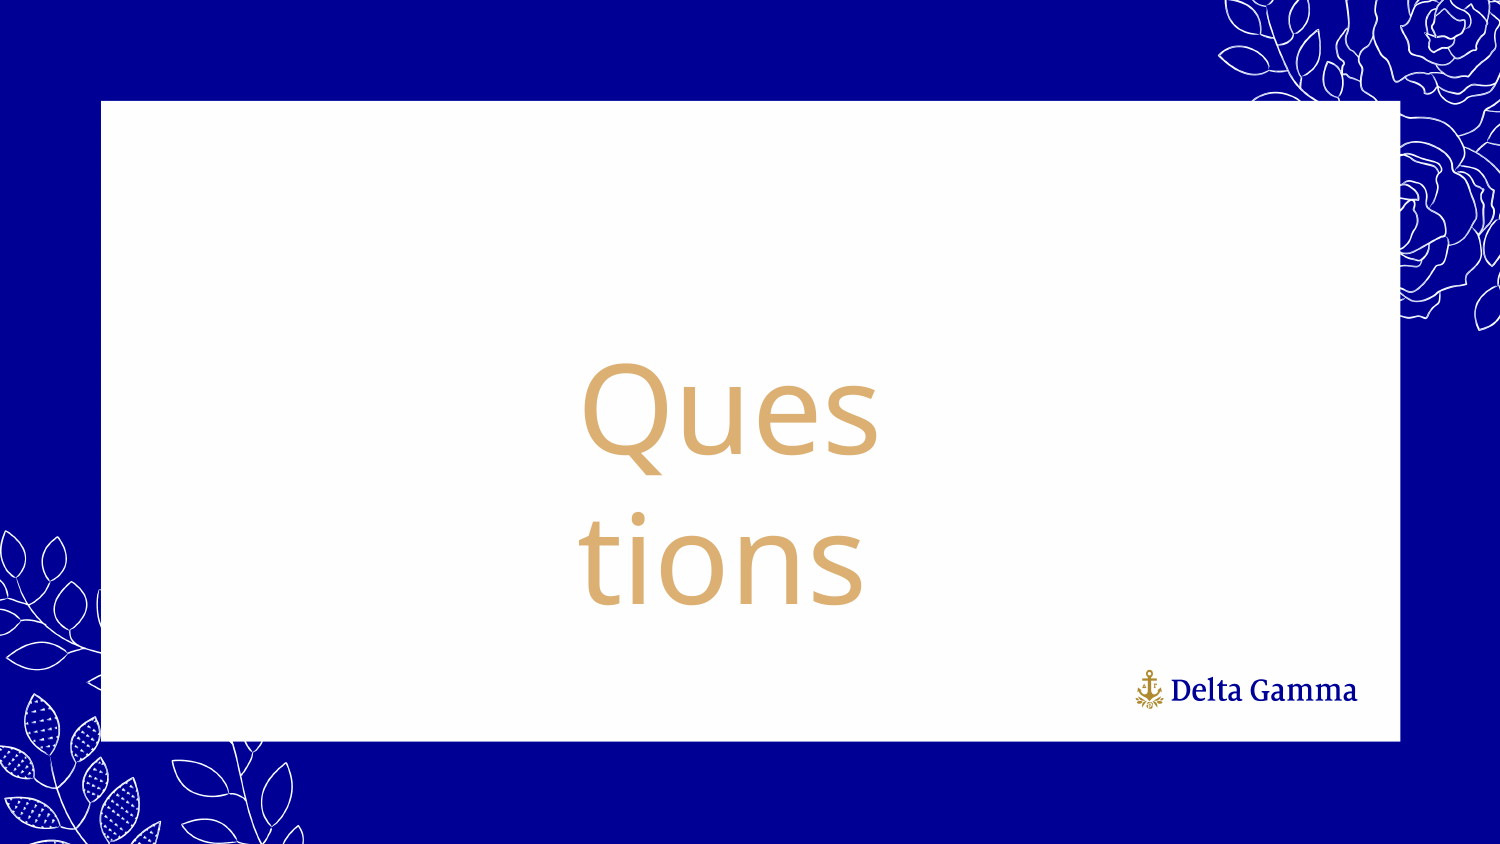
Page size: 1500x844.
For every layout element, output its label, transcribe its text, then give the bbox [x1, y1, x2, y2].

text_box Questions [562, 321, 938, 637]
picture [0, 0, 1500, 844]
